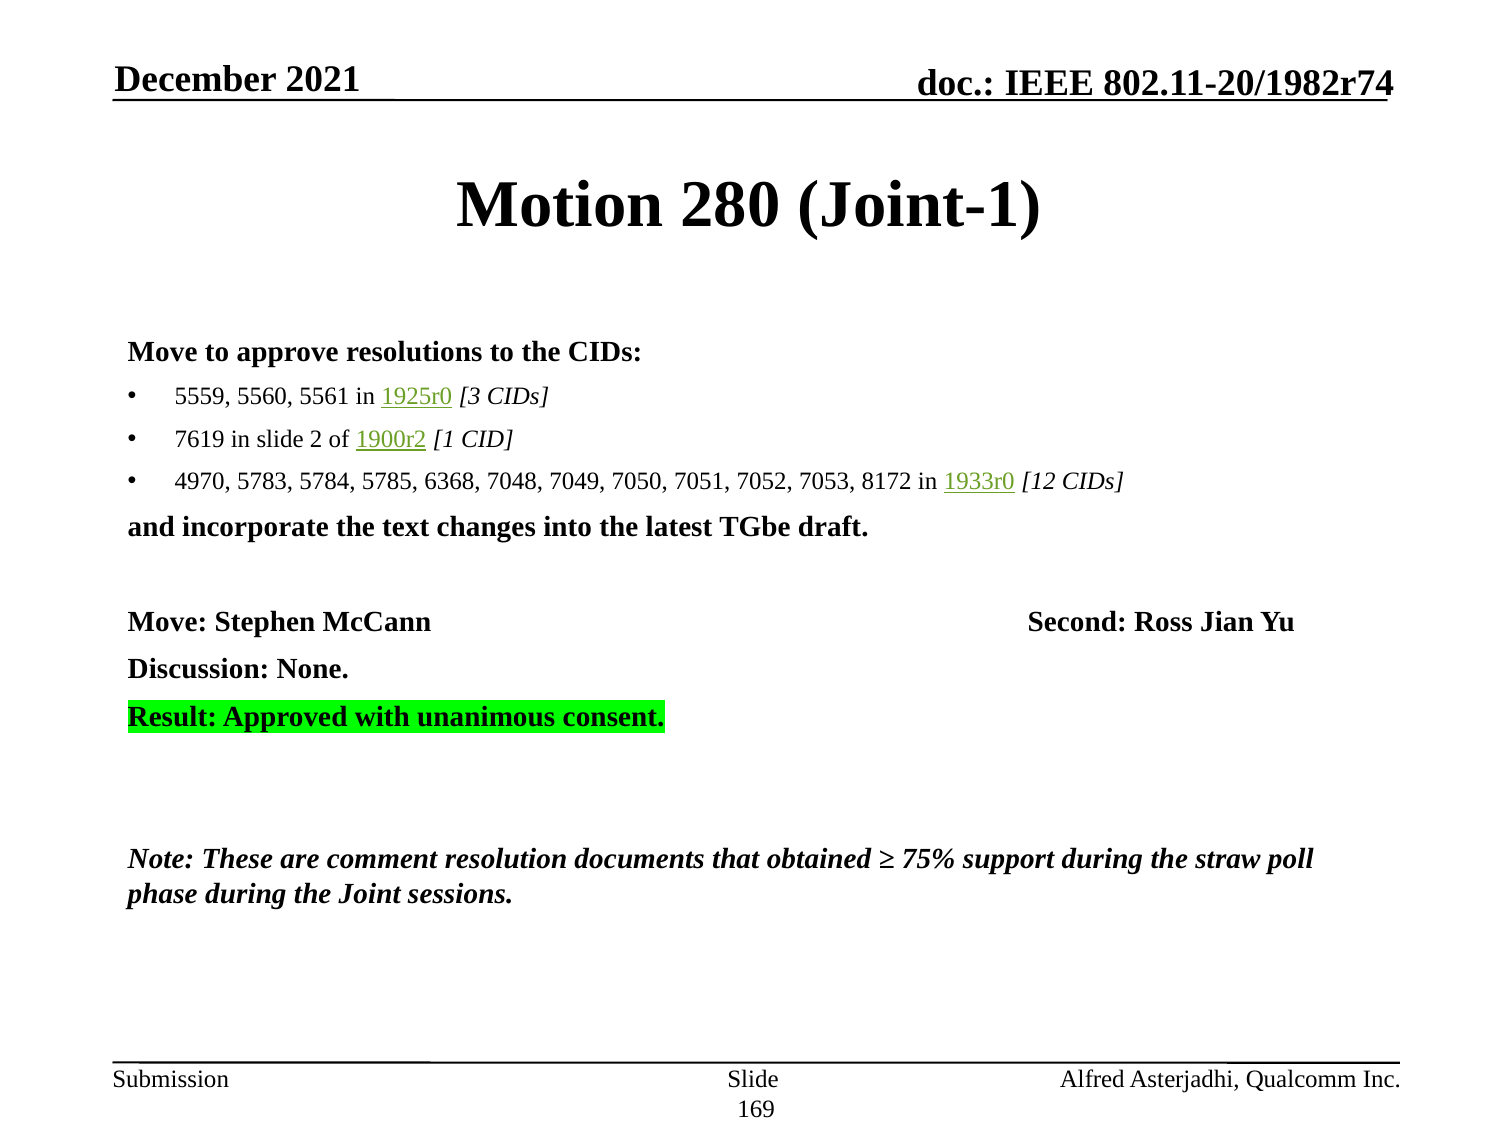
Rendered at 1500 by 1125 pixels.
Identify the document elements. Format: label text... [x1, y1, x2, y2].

slide_number Slide 169 [712, 1061, 800, 1123]
footer Alfred Asterjadhi, Qualcomm Inc. [878, 1061, 1402, 1093]
list Move to approve resolutions to the CIDs: 5559, 5560, 5561 in 1925r0 [3 CIDs] 7619 in slide 2 of 1900r2 [1 CID] 4970, 5783, 5784, 5785, 6368, 7048, 7049, 7050, 7051, 7052, 7053, 8172 in 1933r0 [12 CIDs] and incorporate the text changes into the latest TGbe draft. Move: Stephen McCann Second: Ross Jian Yu Discussion: None. Result: Approved with unanimous consent. Note: These are comment resolution documents that obtained ≥ 75% support during the straw poll phase during the Joint sessions. [112, 324, 1388, 1063]
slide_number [114, 54, 423, 100]
title Motion 280 (Joint-1) [112, 112, 1388, 288]
